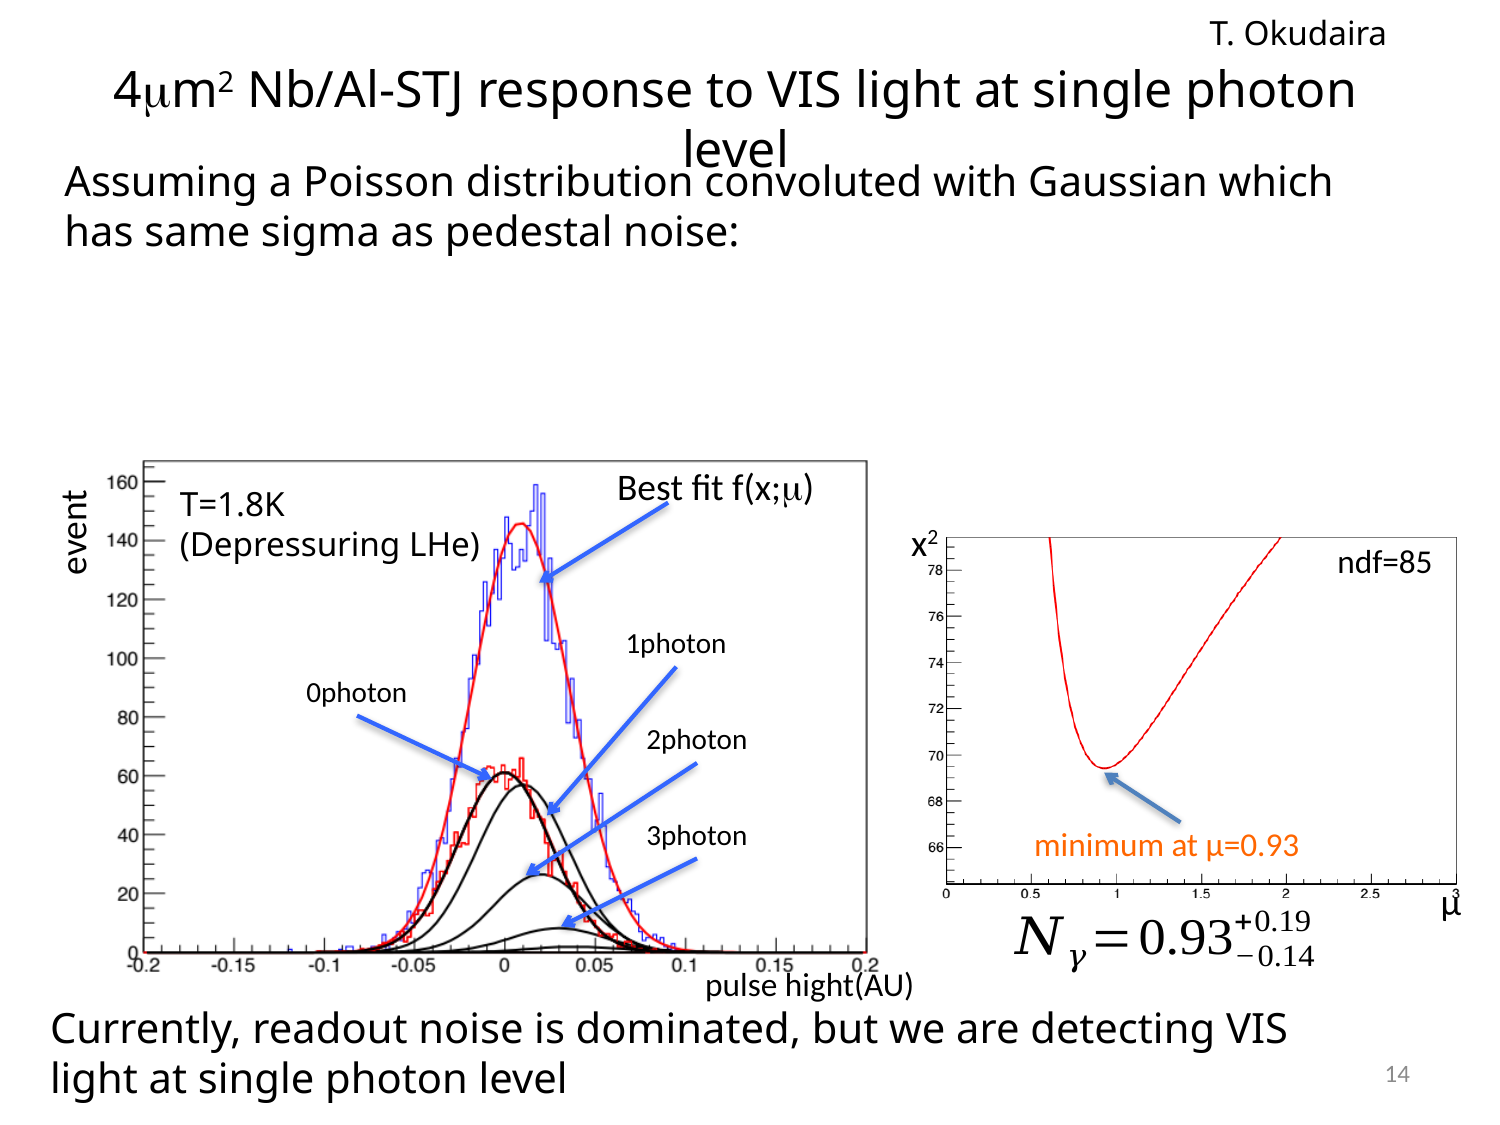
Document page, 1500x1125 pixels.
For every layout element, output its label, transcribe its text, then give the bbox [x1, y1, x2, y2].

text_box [41, 443, 892, 1013]
slide_number 14 [1374, 1042, 1425, 1103]
text_box pulse hight(AU) [898, 956, 930, 994]
text_box T. Okudaira [1114, 4, 1483, 60]
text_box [892, 510, 1482, 932]
text_box Currently, readout noise is dominated, but we are detecting VIS light at single photon level [35, 994, 1374, 1109]
title 4m2 Nb/Al-STJ response to VIS light at single photon level [60, 36, 1411, 200]
